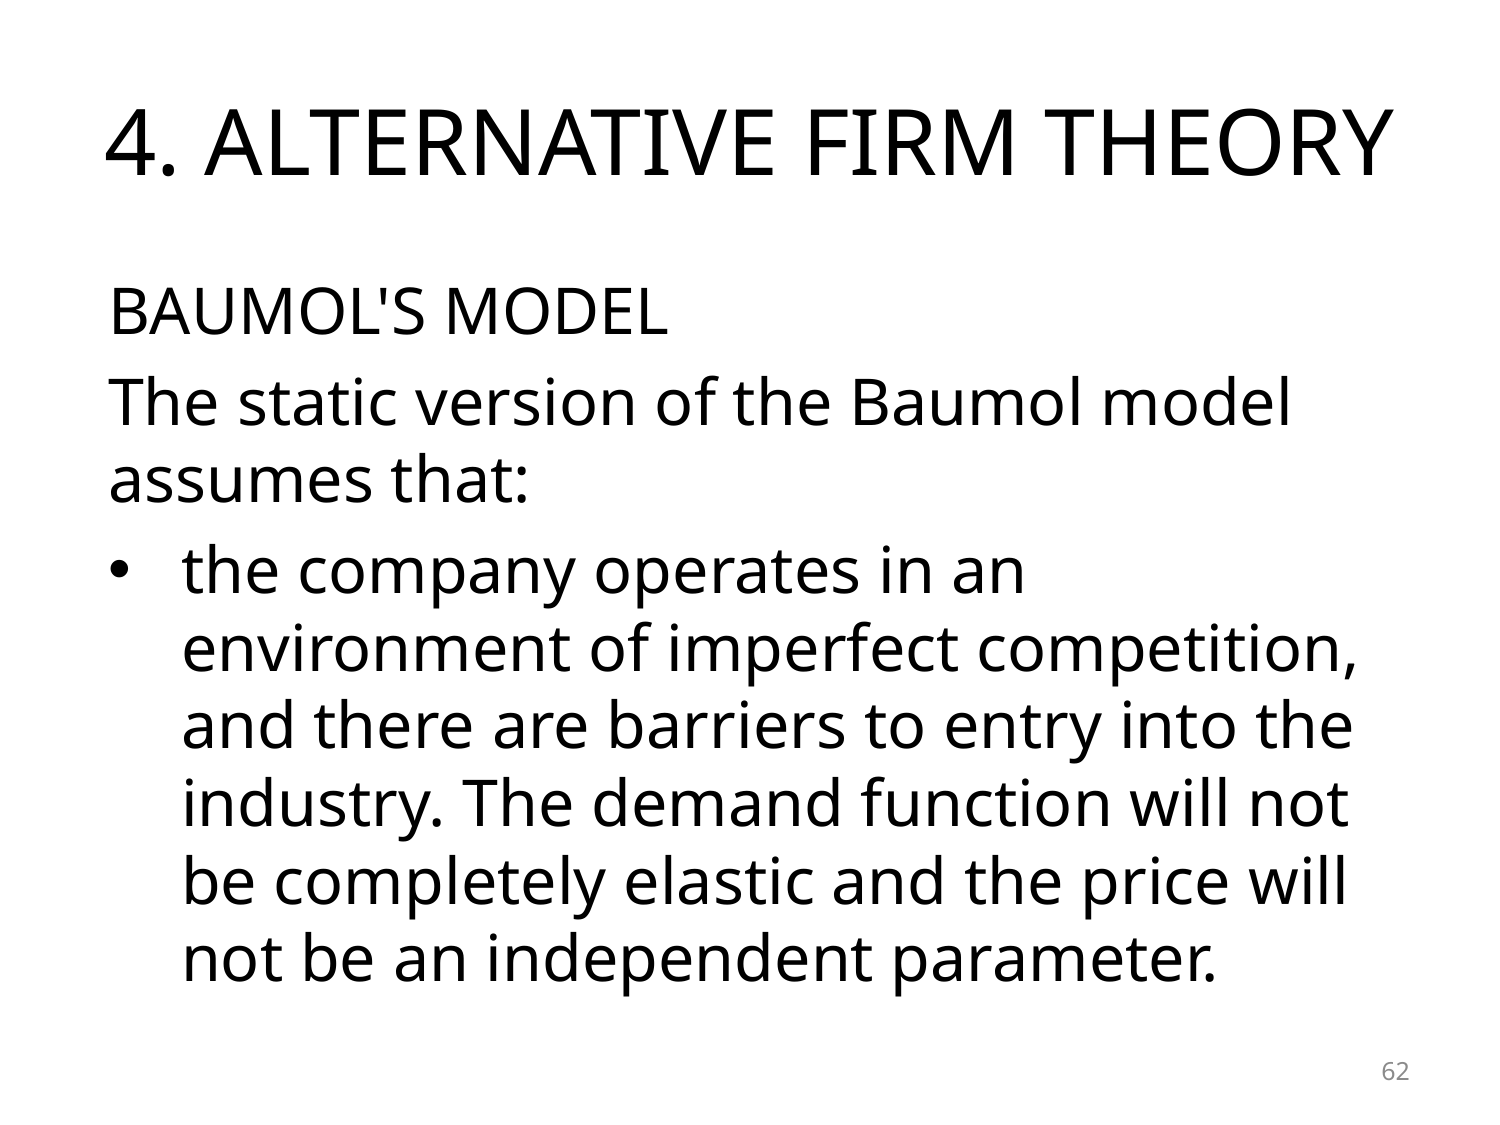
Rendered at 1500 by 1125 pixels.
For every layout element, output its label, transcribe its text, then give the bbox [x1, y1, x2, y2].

list BAUMOL'S MODEL The static version of the Baumol model assumes that: the company operates in an environment of imperfect competition, and there are barriers to entry into the industry. The demand function will not be completely elastic and the price will not be an independent parameter. [75, 262, 1425, 1005]
title 4. ALTERNATIVE FIRM THEORY [75, 45, 1425, 233]
slide_number 62 [1074, 1042, 1425, 1103]
